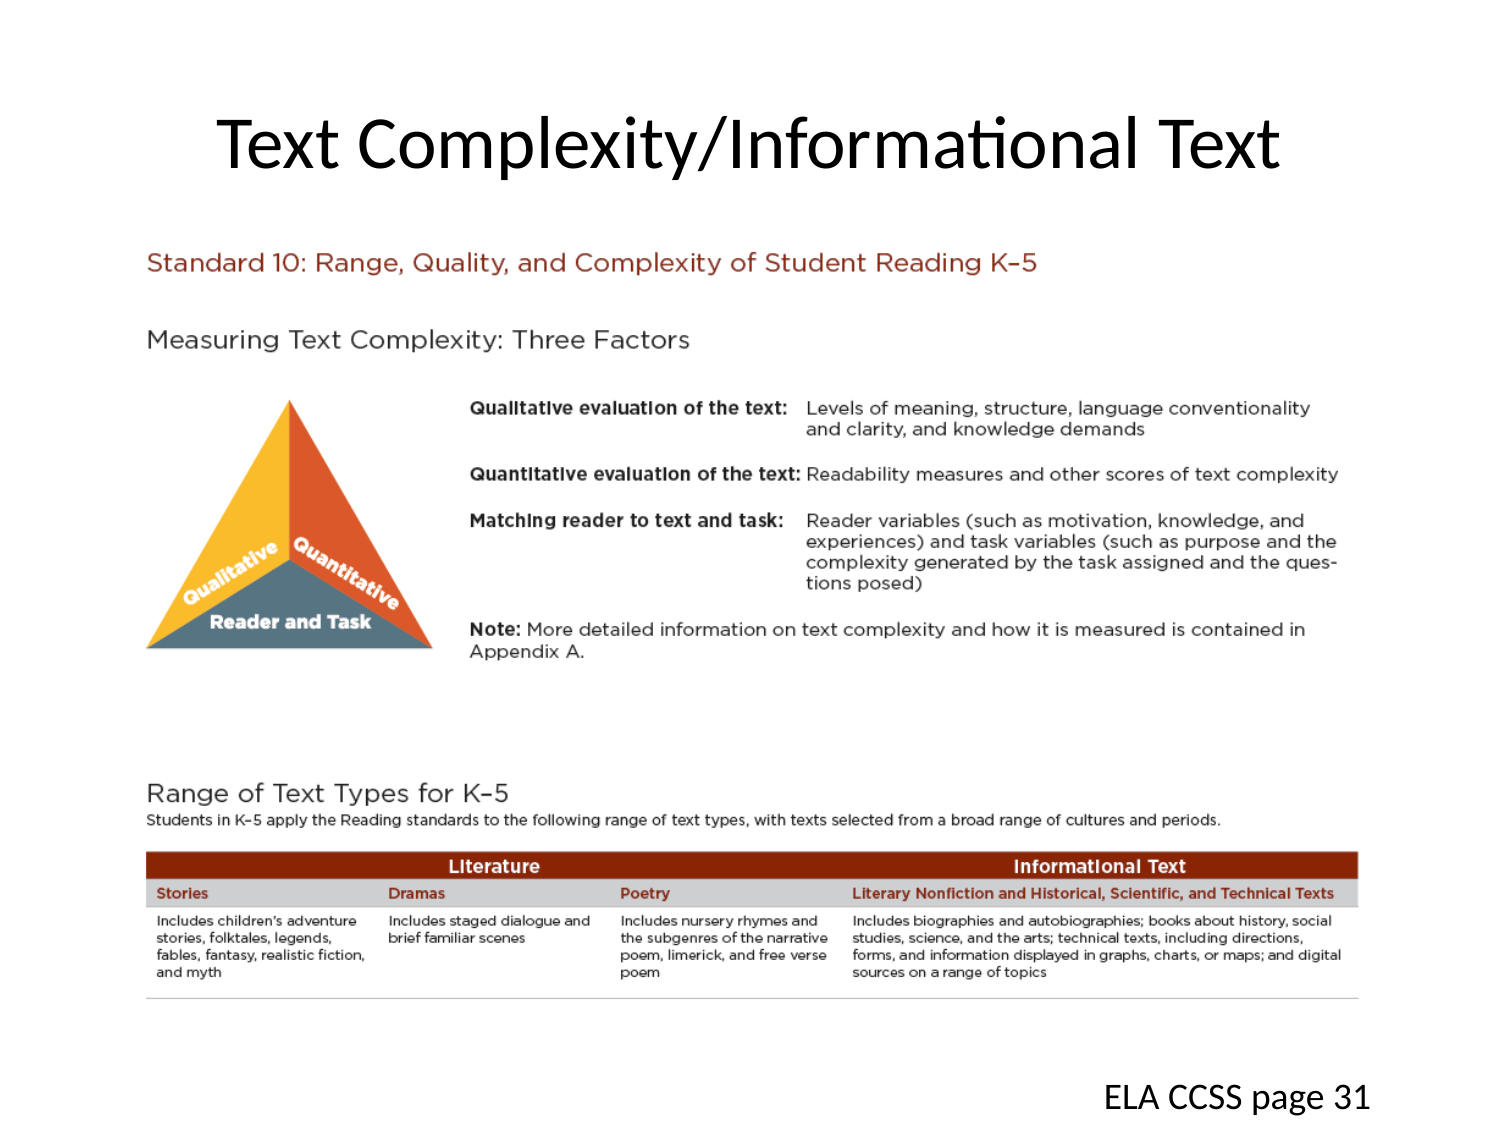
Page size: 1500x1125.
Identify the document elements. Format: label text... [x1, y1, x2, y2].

title Text Complexity/Informational Text [75, 45, 1425, 233]
picture [112, 224, 1410, 1037]
text_box ELA CCSS page 31 [1089, 1064, 1387, 1125]
